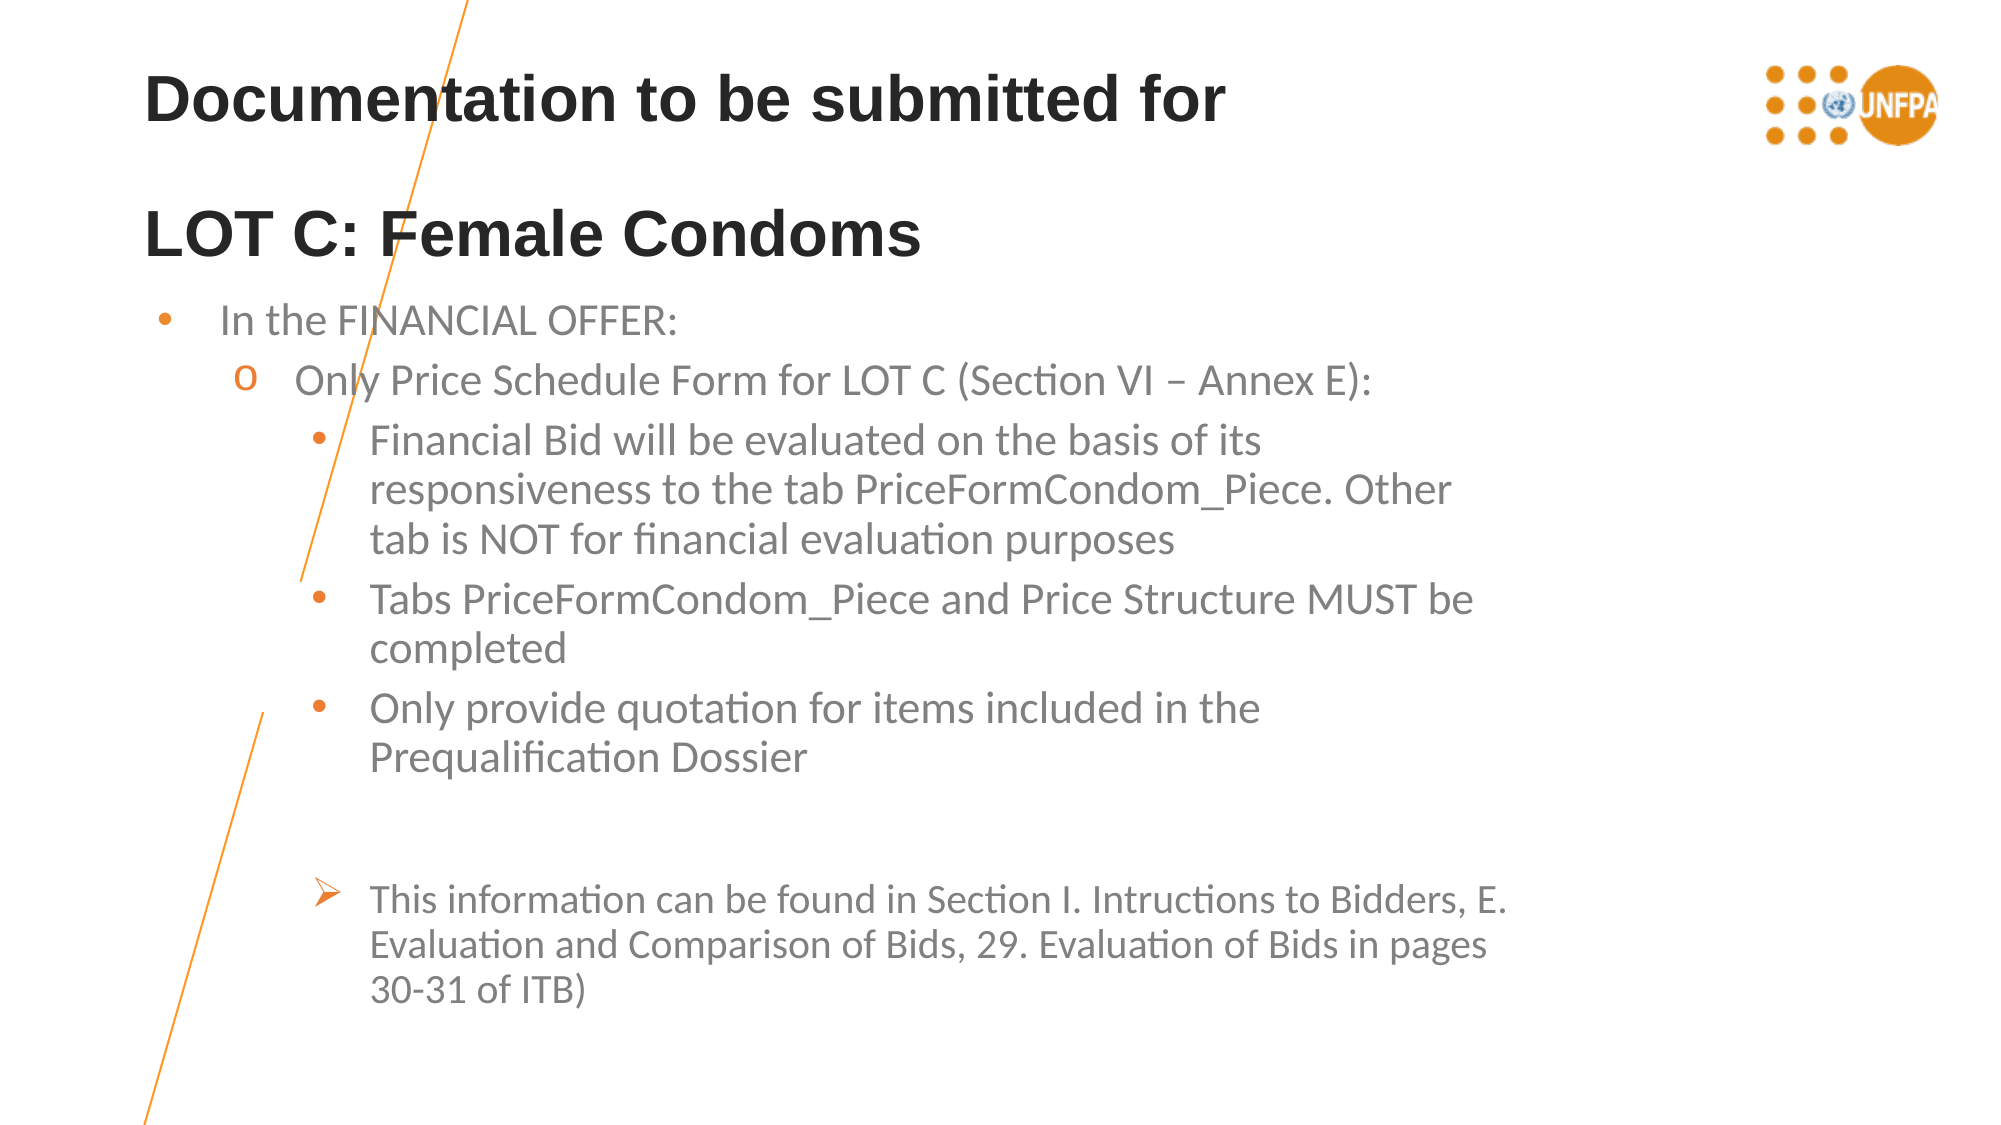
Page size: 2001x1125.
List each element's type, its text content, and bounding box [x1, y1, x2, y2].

picture [1766, 65, 1939, 146]
list In the FINANCIAL OFFER: Only Price Schedule Form for LOT C (Section VI – Annex E): Financial Bid will be evaluated on the basis of its responsiveness to the tab PriceFormCondom_Piece. Other tab is NOT for financial evaluation purposes Tabs PriceFormCondom_Piece and Price Structure MUST be completed Only provide quotation for items included in the Prequalification Dossier This information can be found in Section I. Intructions to Bidders, E. Evaluation and Comparison of Bids, 29. Evaluation of Bids in pages 30-31 of ITB) [129, 288, 1526, 1028]
title Documentation to be submitted for LOT C: Female Condoms [129, 136, 1677, 220]
